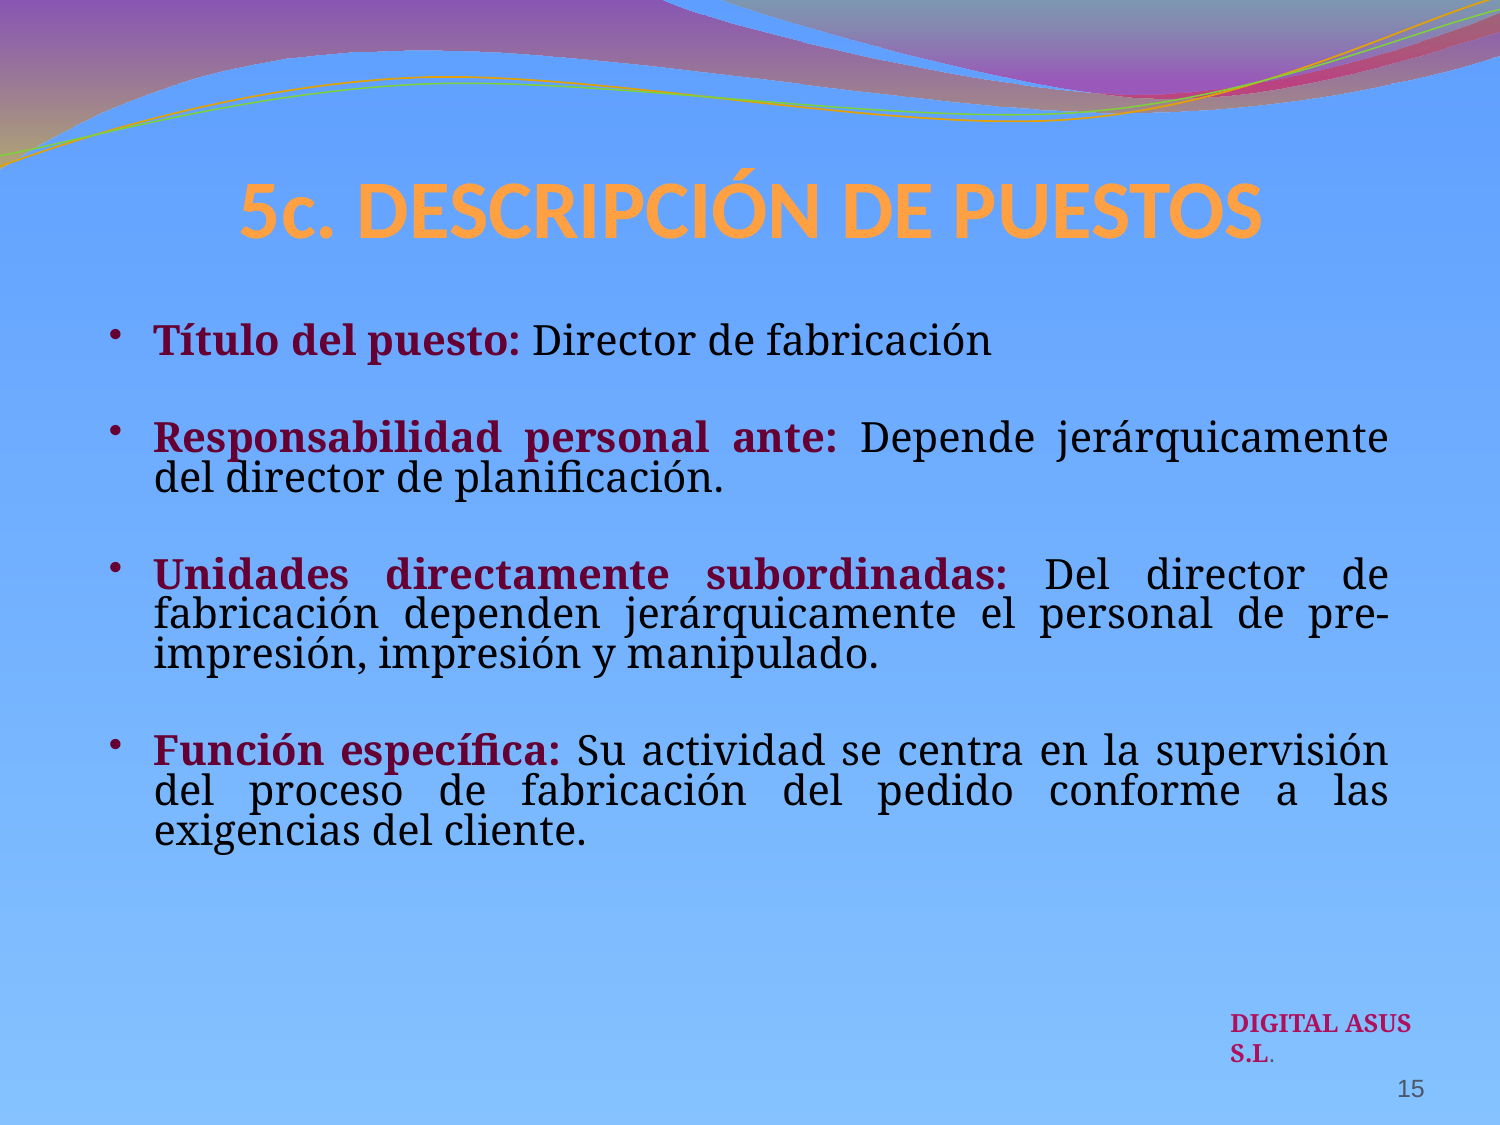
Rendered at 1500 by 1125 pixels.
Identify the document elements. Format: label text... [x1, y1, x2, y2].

list Título del puesto: Director de fabricación Responsabilidad personal ante: Depende jerárquicamente del director de planificación. Unidades directamente subordinadas: Del director de fabricación dependen jerárquicamente el personal de pre-impresión, impresión y manipulado. Función específica: Su actividad se centra en la supervisión del proceso de fabricación del pedido conforme a las exigencias del cliente. [93, 316, 1405, 985]
text_box 5c. DESCRIPCIÓN DE PUESTOS [76, 148, 1427, 256]
text_box DIGITAL ASUS S.L. [1230, 1019, 1453, 1068]
slide_number 15 [1299, 1042, 1425, 1103]
text_box Flexibilidad: [704, 13, 773, 18]
